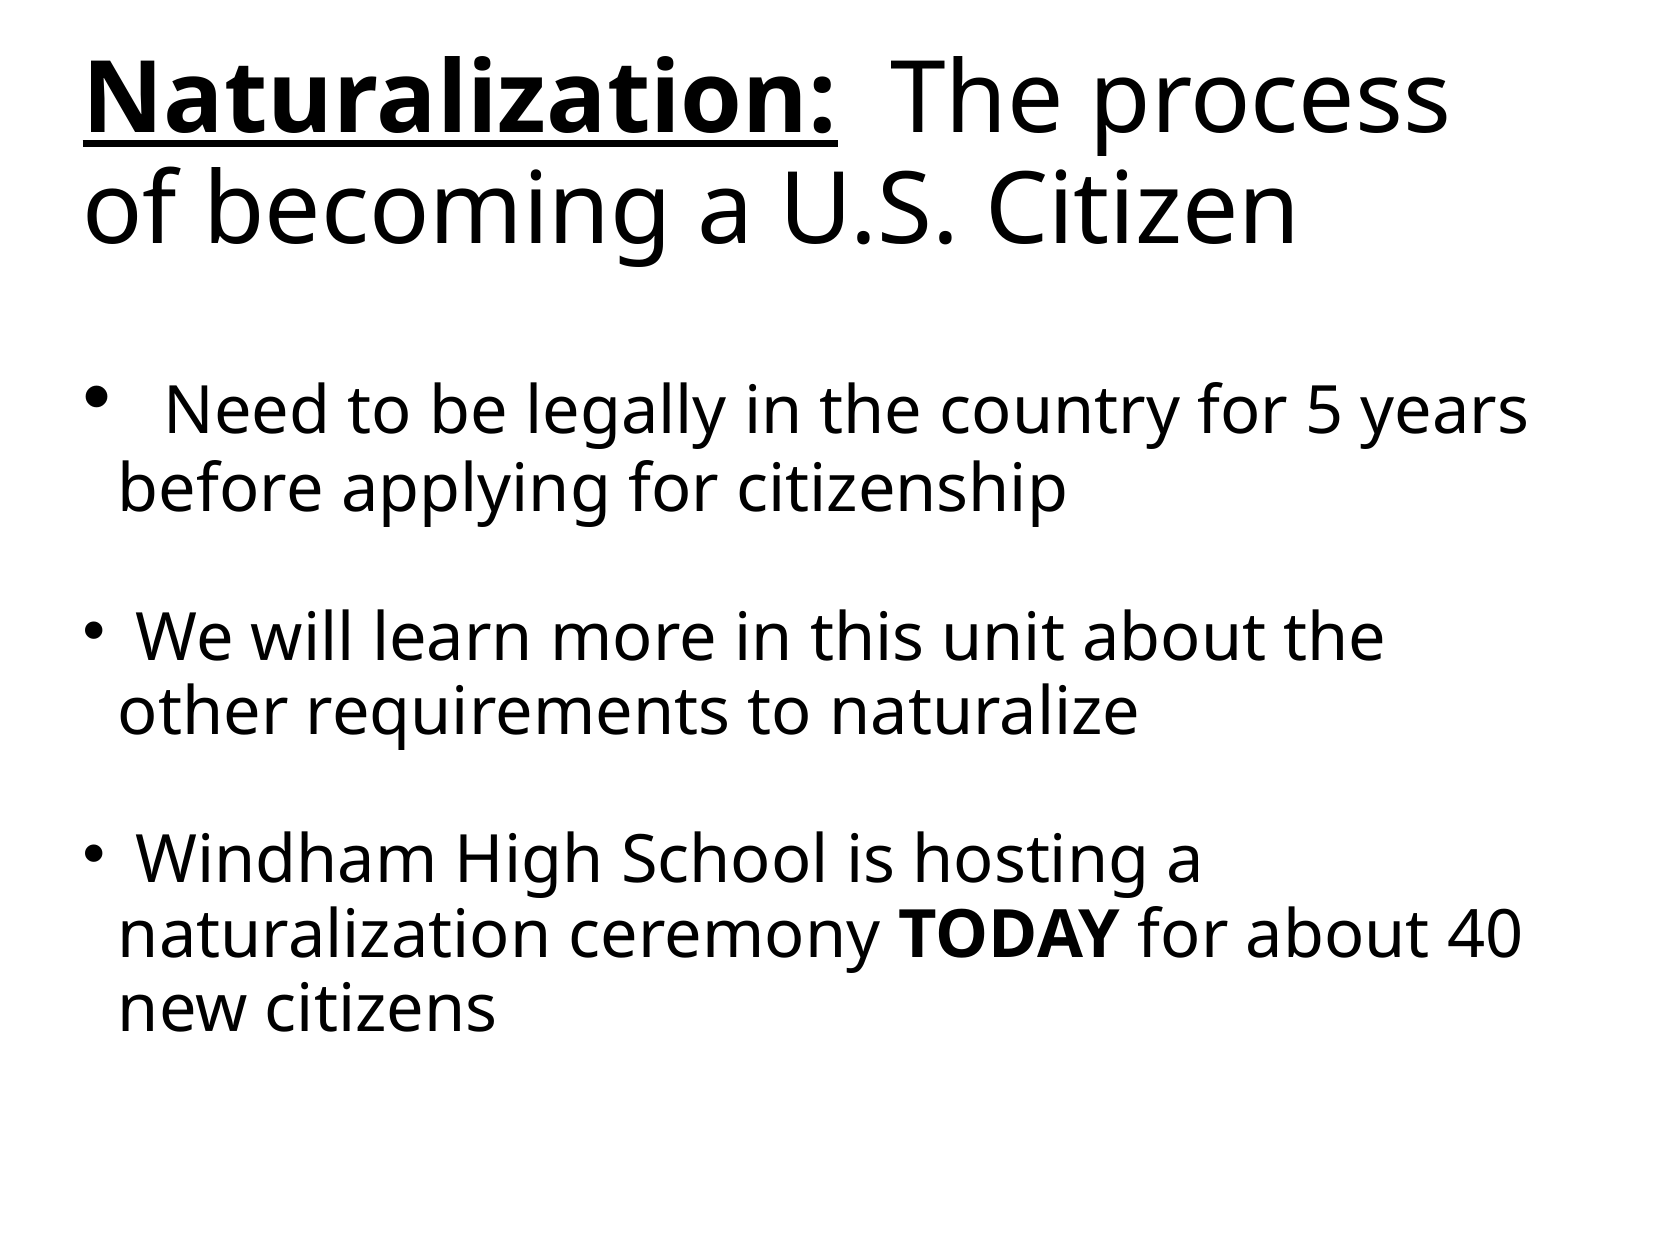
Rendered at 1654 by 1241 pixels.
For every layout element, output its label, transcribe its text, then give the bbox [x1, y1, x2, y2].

text_box Naturalization: The process of becoming a U.S. Citizen Need to be legally in the country for 5 years before applying for citizenship We will learn more in this unit about the other requirements to naturalize Windham High School is hosting a naturalization ceremony TODAY for about 40 new citizens [82, 49, 1571, 1109]
